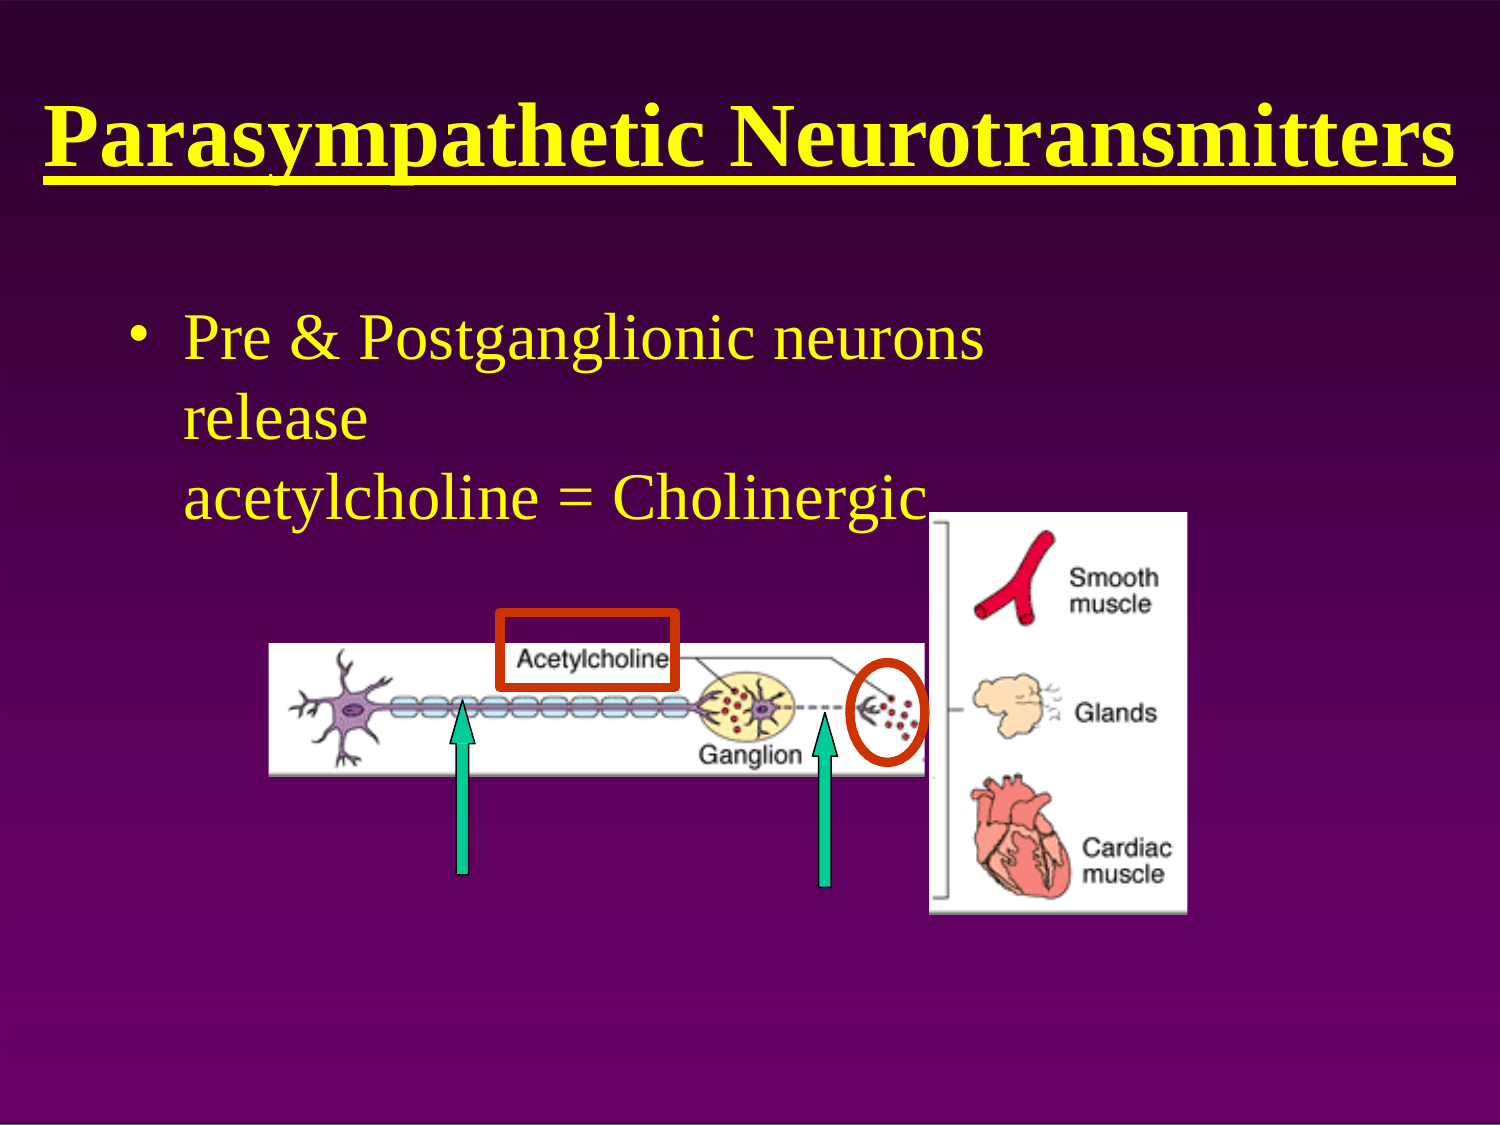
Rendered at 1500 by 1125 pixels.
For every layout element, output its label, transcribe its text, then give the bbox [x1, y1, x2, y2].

picture [0, 0, 1500, 1125]
text_box [812, 712, 838, 888]
text_box [450, 699, 475, 875]
text_box [929, 512, 1188, 915]
text_box Pre & Postganglionic neurons release acetylcholine = Cholinergic [125, 292, 1187, 533]
title Parasympathetic Neurotransmitters [41, 74, 1459, 263]
text_box [849, 662, 925, 763]
text_box [500, 612, 676, 688]
text_box [268, 643, 925, 777]
